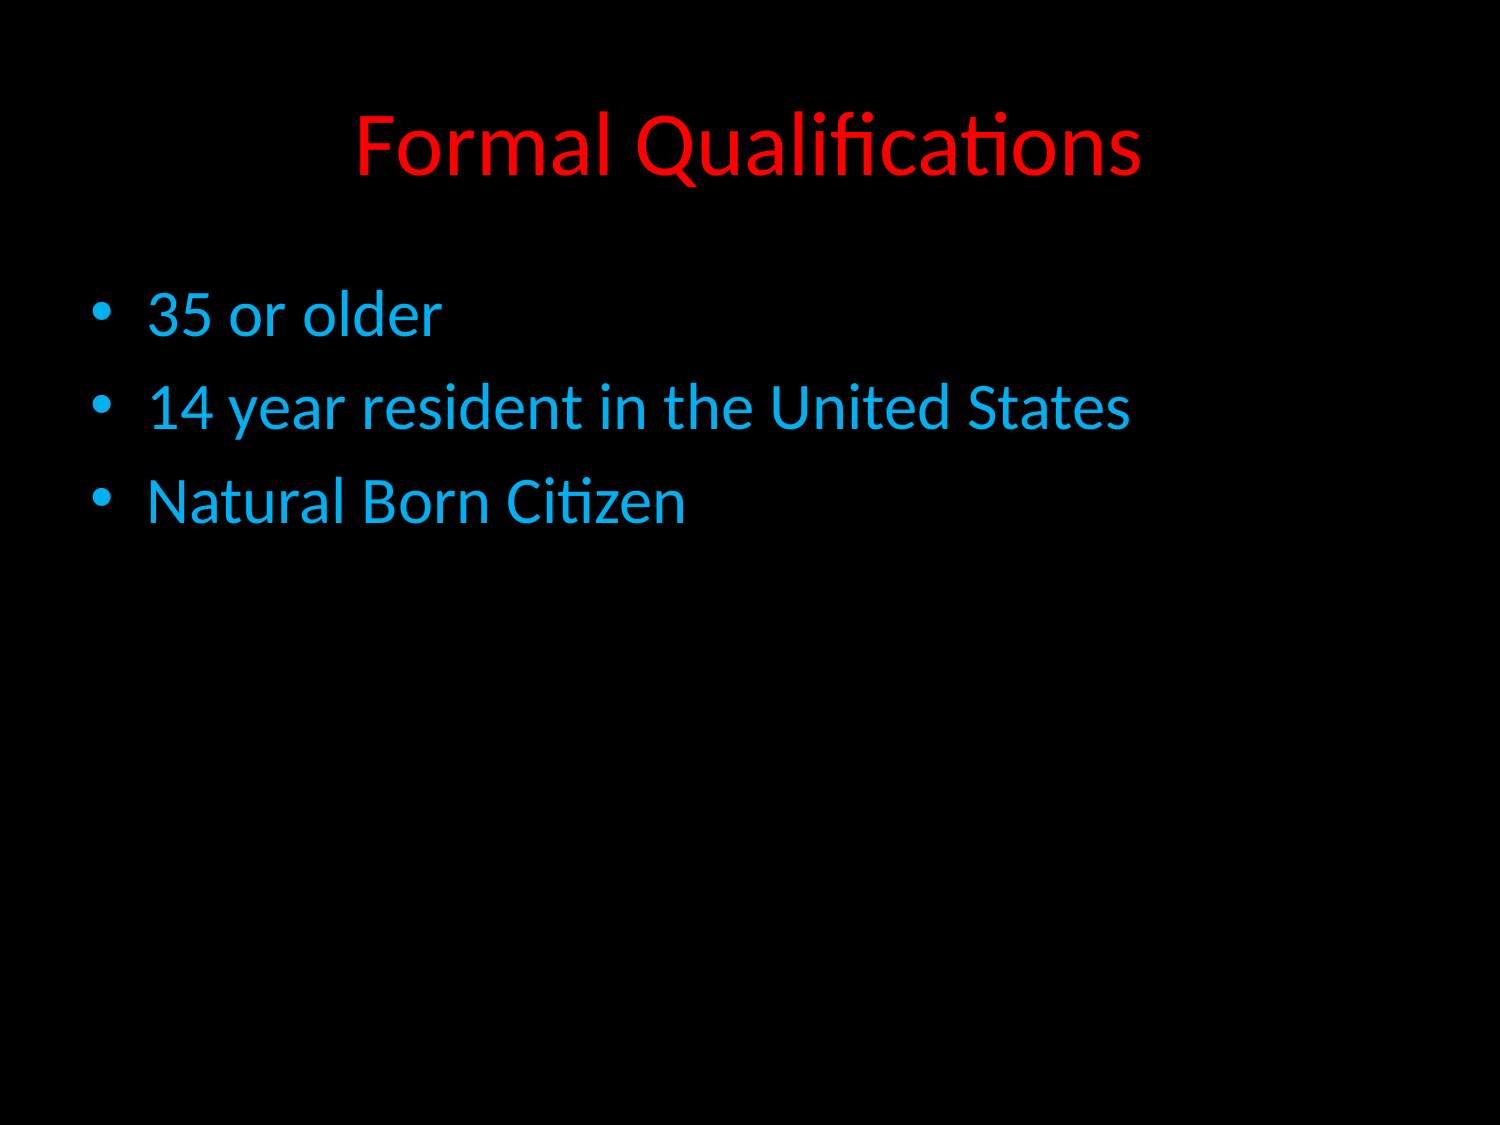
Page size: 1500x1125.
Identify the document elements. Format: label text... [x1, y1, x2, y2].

list 35 or older 14 year resident in the United States Natural Born Citizen [75, 262, 1425, 1005]
title Formal Qualifications [75, 45, 1425, 233]
